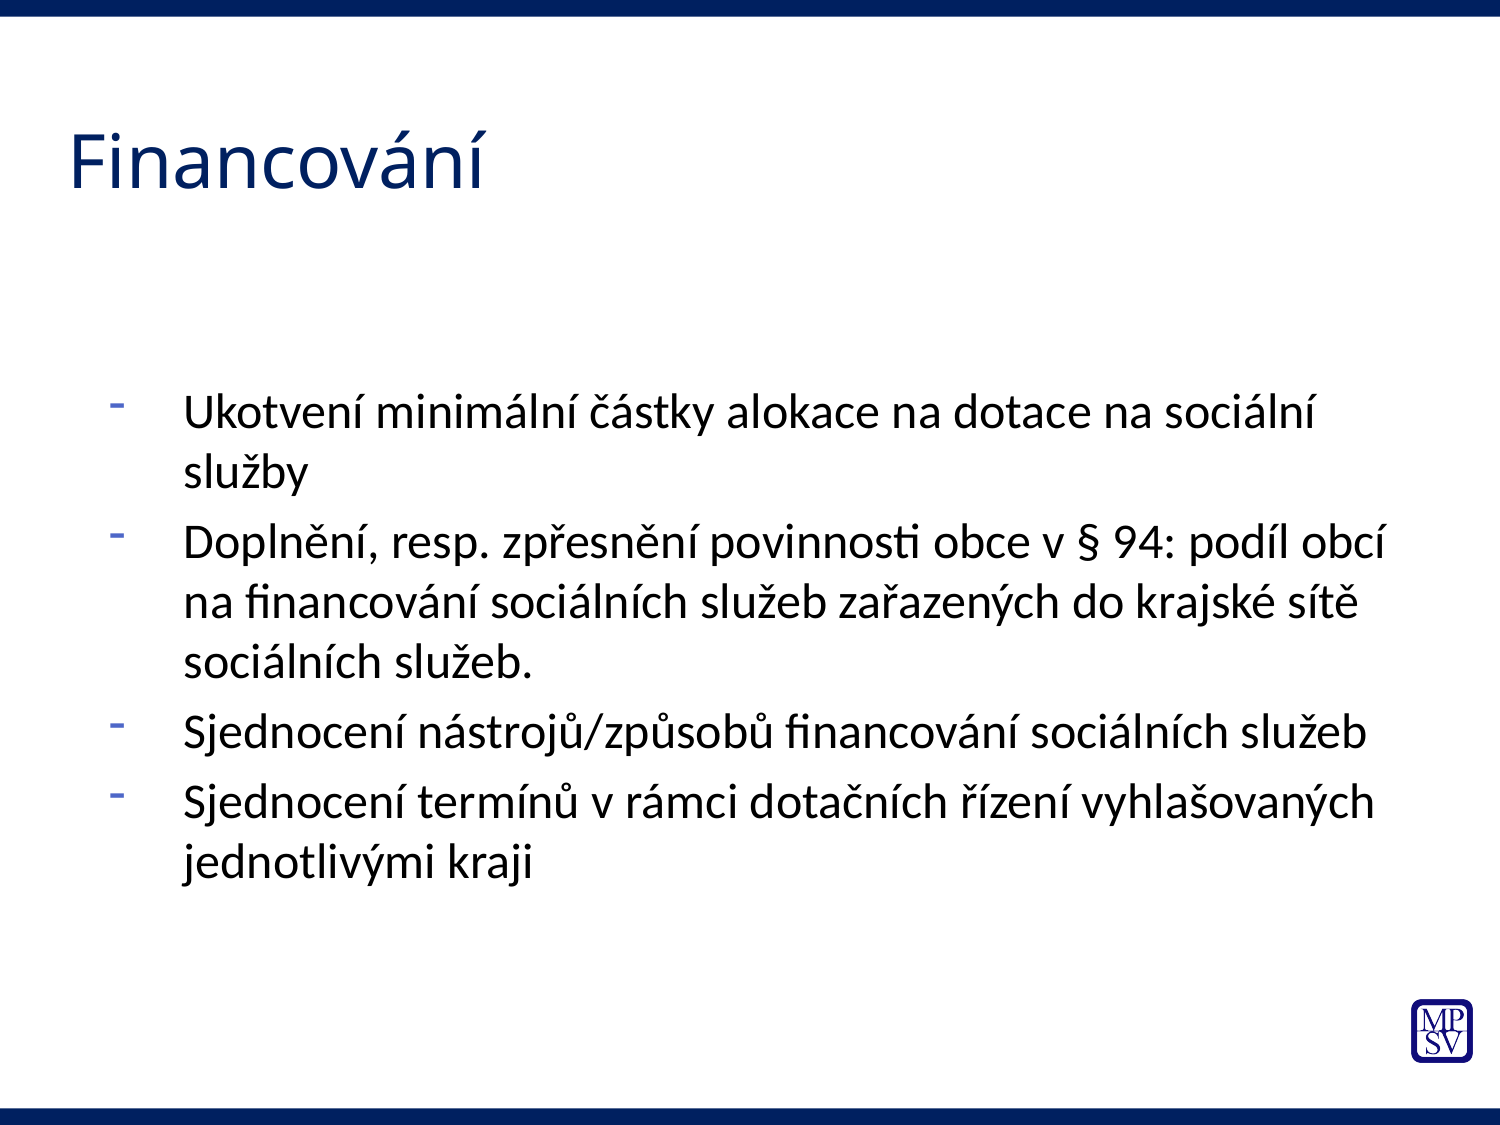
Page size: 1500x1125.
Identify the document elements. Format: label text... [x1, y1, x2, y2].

picture [1411, 999, 1473, 1063]
text_box Financování [53, 105, 1453, 211]
text_box [0, 1106, 1500, 1125]
text_box [0, 0, 1500, 19]
list Ukotvení minimální částky alokace na dotace na sociální služby Doplnění, resp. zpřesnění povinnosti obce v § 94: podíl obcí na financování sociálních služeb zařazených do krajské sítě sociálních služeb. Sjednocení nástrojů/způsobů financování sociálních služeb Sjednocení termínů v rámci dotačních řízení vyhlašovaných jednotlivými kraji [75, 262, 1453, 1005]
